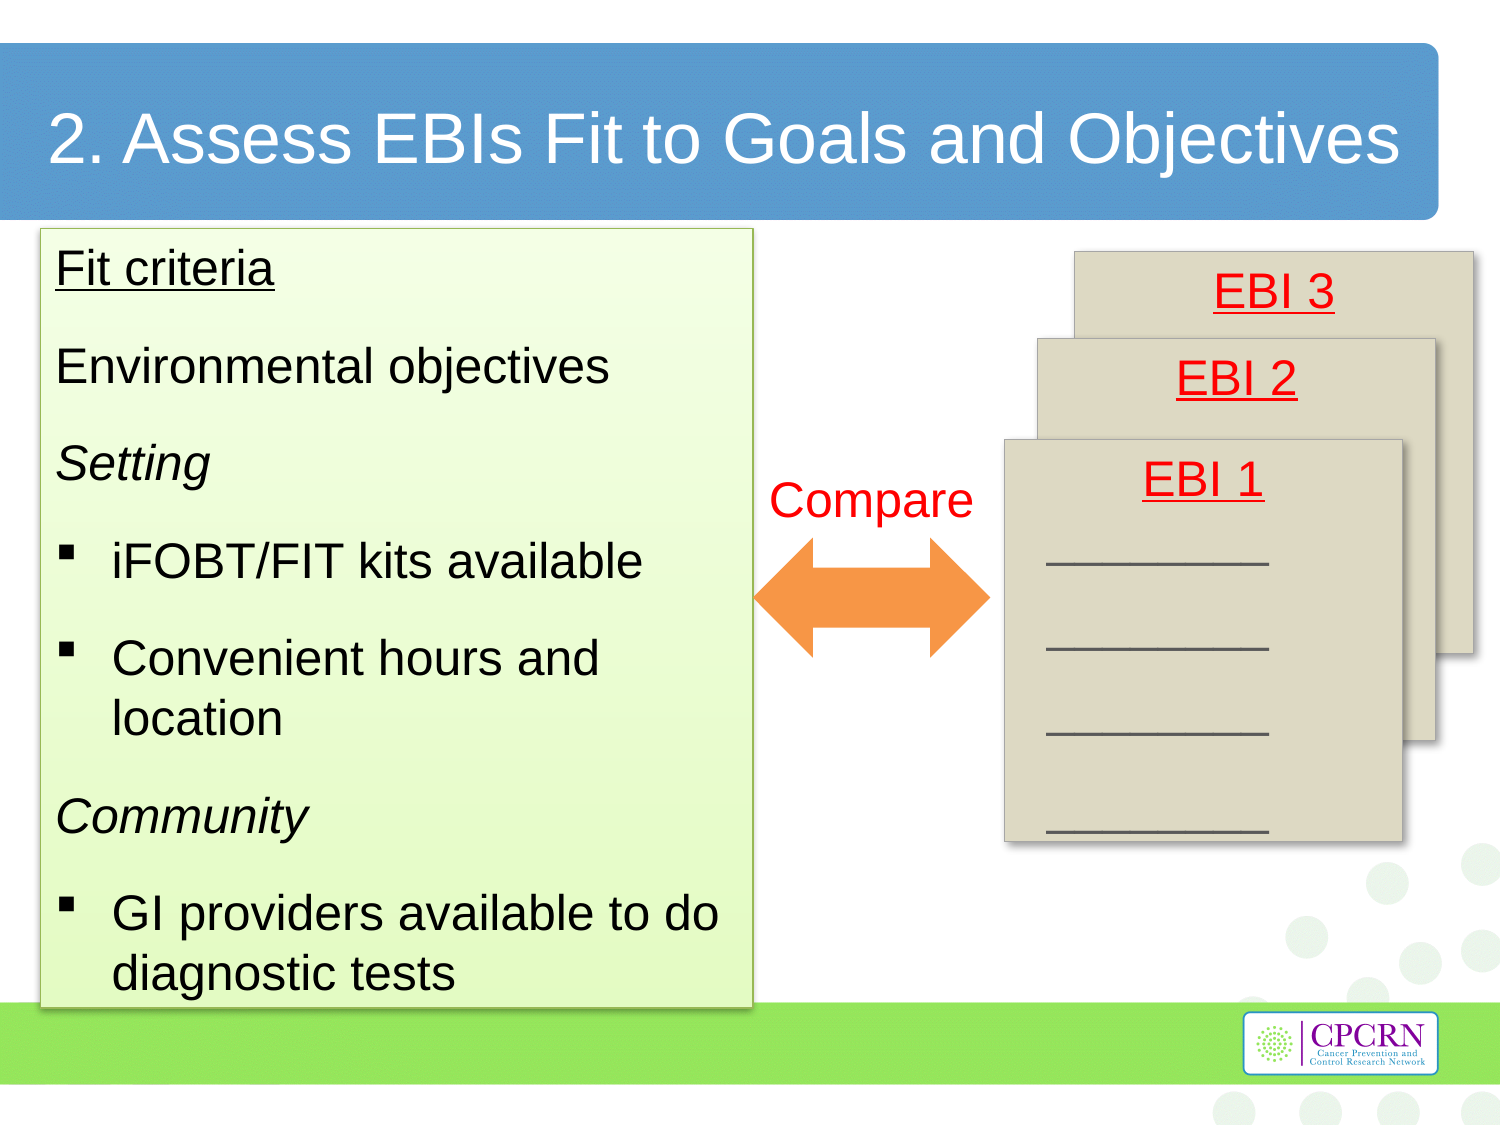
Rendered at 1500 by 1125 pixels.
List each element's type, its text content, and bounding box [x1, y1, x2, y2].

title 2. Assess EBIs Fit to Goals and Objectives [32, 45, 1438, 225]
text_box Fit criteria Environmental objectives Setting iFOBT/FIT kits available Convenient hours and location Community GI providers available to do diagnostic tests [40, 228, 754, 1009]
text_box EBI 3 ________ ________ ________ [1074, 251, 1474, 654]
picture [0, 0, 1500, 1125]
text_box EBI 1 ________ ________ ________ ________ [1004, 439, 1403, 842]
text_box [750, 536, 993, 660]
text_box Compare [754, 460, 992, 536]
text_box EBI 2 ________ ________ ________ ________ [1037, 338, 1436, 741]
